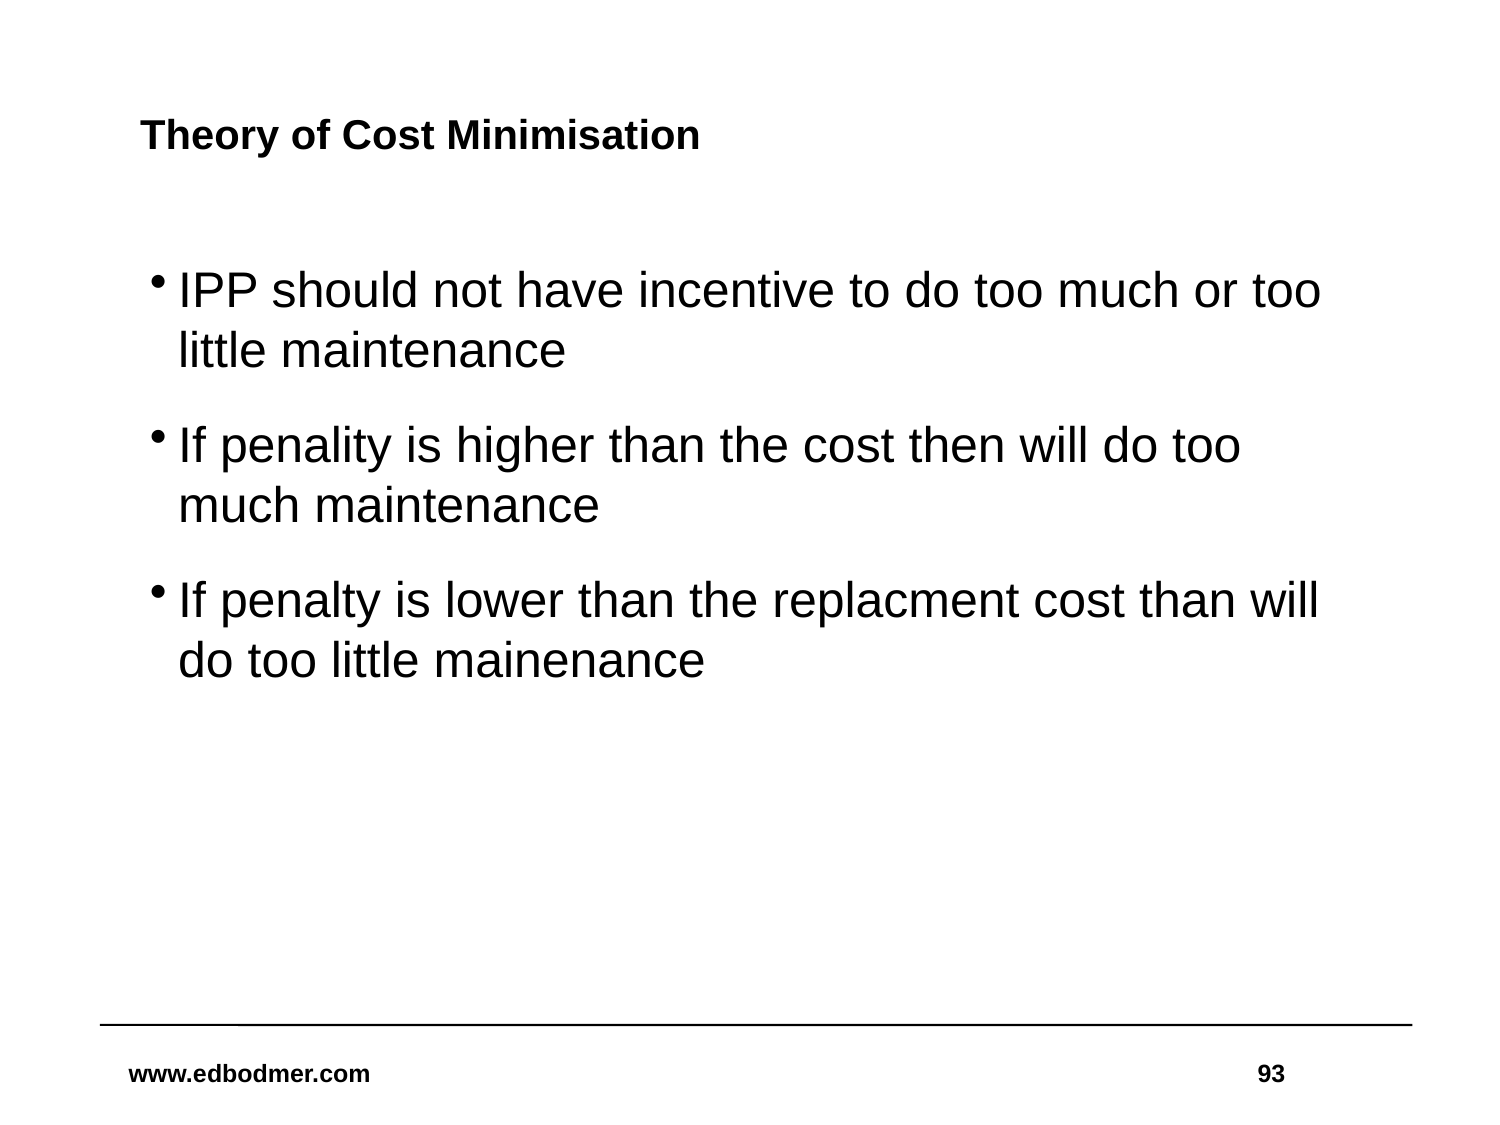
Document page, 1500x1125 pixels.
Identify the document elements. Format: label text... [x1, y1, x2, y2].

title Theory of Cost Minimisation [125, 99, 1288, 225]
list IPP should not have incentive to do too much or too little maintenance If penality is higher than the cost then will do too much maintenance If penalty is lower than the replacment cost than will do too little mainenance [125, 249, 1375, 1000]
